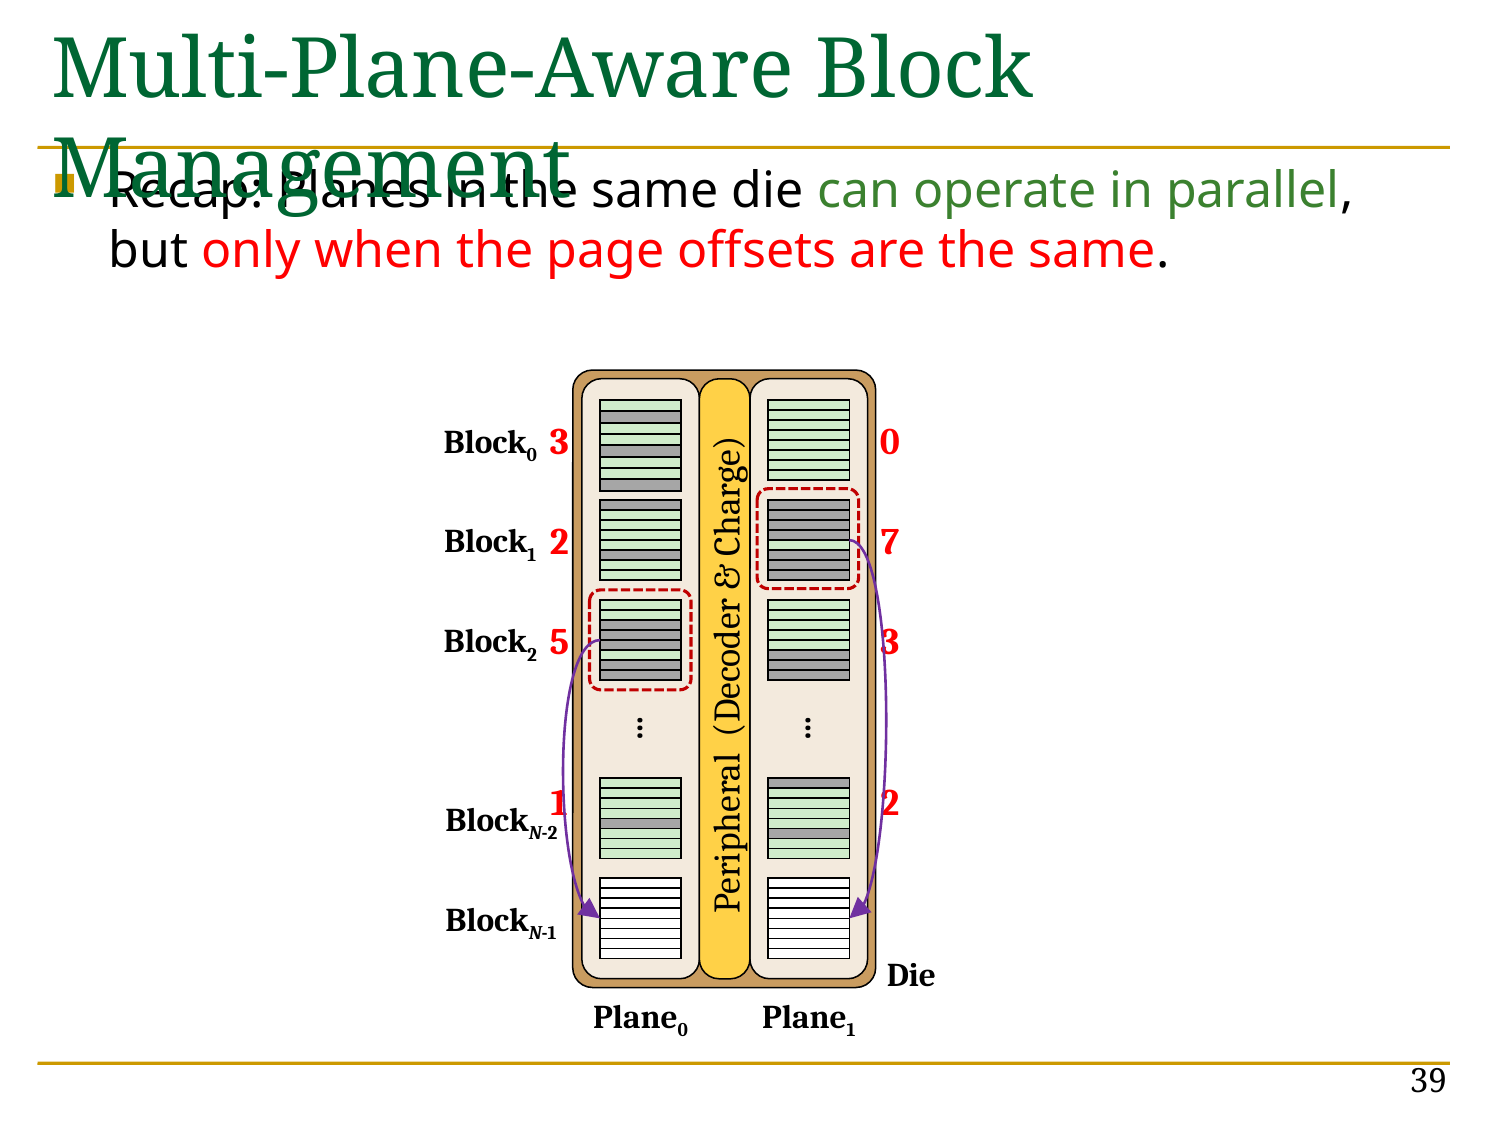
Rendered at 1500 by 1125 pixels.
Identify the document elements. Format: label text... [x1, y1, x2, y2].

table_cell [601, 571, 680, 579]
text_box Block2 [428, 612, 552, 673]
table_cell [769, 939, 849, 948]
text_box 1 [565, 770, 583, 831]
table_cell [606, 819, 680, 828]
table_cell [606, 839, 680, 848]
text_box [599, 639, 603, 919]
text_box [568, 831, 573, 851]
text_box [572, 370, 876, 409]
table_cell [601, 541, 680, 549]
table_cell [601, 446, 680, 456]
table_cell [769, 839, 844, 848]
table_cell [769, 431, 849, 439]
text_box Plane1 [747, 987, 871, 1048]
table_cell [769, 899, 844, 907]
table_header [606, 779, 680, 787]
table_cell [769, 949, 849, 958]
text_box Plane0 [578, 987, 703, 1048]
table_cell [769, 819, 844, 828]
table_cell [769, 809, 844, 818]
table_cell [601, 521, 680, 529]
table_cell [606, 849, 680, 858]
table_cell [769, 641, 844, 649]
title Multi-Plane-Aware Block Management [36, 6, 1449, 119]
text_box 5 [534, 609, 584, 670]
table_header [769, 879, 844, 887]
slide_number 39 [1111, 1036, 1462, 1112]
text_box [757, 488, 859, 589]
table_cell [601, 458, 680, 467]
text_box [868, 670, 876, 770]
table_cell [601, 531, 680, 539]
table_cell [769, 799, 844, 808]
table_cell [606, 809, 680, 818]
text_box [868, 470, 876, 509]
text_box 3 [865, 609, 883, 670]
text_box … [623, 700, 679, 756]
text_box [572, 570, 581, 609]
table_cell [601, 949, 680, 958]
table_cell [769, 411, 849, 419]
text_box [572, 872, 876, 988]
table_header [601, 401, 680, 410]
table_cell [769, 661, 844, 669]
text_box [589, 589, 692, 690]
table_cell [769, 671, 844, 679]
table_cell [601, 435, 680, 444]
text_box Peripheral (Decoder & Charge) [699, 378, 750, 979]
table_cell [606, 789, 680, 797]
table_header [769, 401, 849, 409]
table_cell [769, 621, 844, 629]
table_header [769, 779, 844, 787]
text_box 2 [534, 509, 584, 570]
table_cell [769, 471, 849, 479]
table_cell [601, 412, 680, 422]
text_box [581, 378, 699, 979]
table_cell [769, 829, 844, 838]
table_cell [601, 469, 680, 478]
table_cell [601, 424, 680, 433]
table_header [606, 879, 680, 887]
text_box … [791, 700, 844, 756]
text_box [868, 831, 876, 885]
table_cell [601, 551, 680, 559]
text_box Block0 [428, 412, 552, 473]
table_cell [601, 561, 680, 569]
table_cell [606, 899, 680, 907]
list Recap: Planes in the same die can operate in parallel, but only when the page offsets are the same. [37, 149, 1450, 1063]
text_box 3 [881, 609, 915, 670]
text_box [572, 470, 581, 509]
text_box [868, 570, 876, 609]
text_box 2 [882, 770, 915, 831]
text_box 2 [865, 770, 883, 831]
text_box Die [872, 946, 952, 1001]
text_box BlockN-1 [430, 890, 572, 951]
table_cell [769, 789, 844, 797]
text_box 0 [865, 409, 915, 470]
table_cell [769, 611, 844, 619]
text_box 3 [534, 409, 584, 470]
table_header [601, 501, 680, 509]
table_cell [769, 849, 844, 858]
text_box [572, 670, 581, 770]
table_cell [606, 829, 680, 838]
table_cell [606, 909, 680, 918]
table_cell [769, 451, 849, 459]
table_cell [769, 441, 849, 449]
table_cell [769, 421, 849, 429]
table_cell [601, 919, 680, 928]
table_cell [769, 919, 849, 928]
table_cell [601, 929, 680, 938]
table_cell [769, 461, 849, 469]
table_cell [606, 799, 680, 808]
table_cell [769, 631, 844, 639]
table_cell [601, 939, 680, 948]
table_cell [769, 909, 844, 918]
table_cell [769, 889, 844, 897]
table_cell [601, 511, 680, 519]
table_cell [769, 929, 849, 938]
table_cell [606, 889, 680, 897]
text_box [572, 831, 581, 893]
text_box Block1 [429, 512, 552, 573]
text_box 7 [865, 509, 915, 570]
text_box [750, 378, 868, 979]
table_cell [601, 480, 680, 490]
table_cell [769, 651, 844, 659]
table_header [769, 601, 844, 609]
text_box 1 [535, 770, 564, 831]
text_box BlockN-2 [430, 790, 567, 851]
